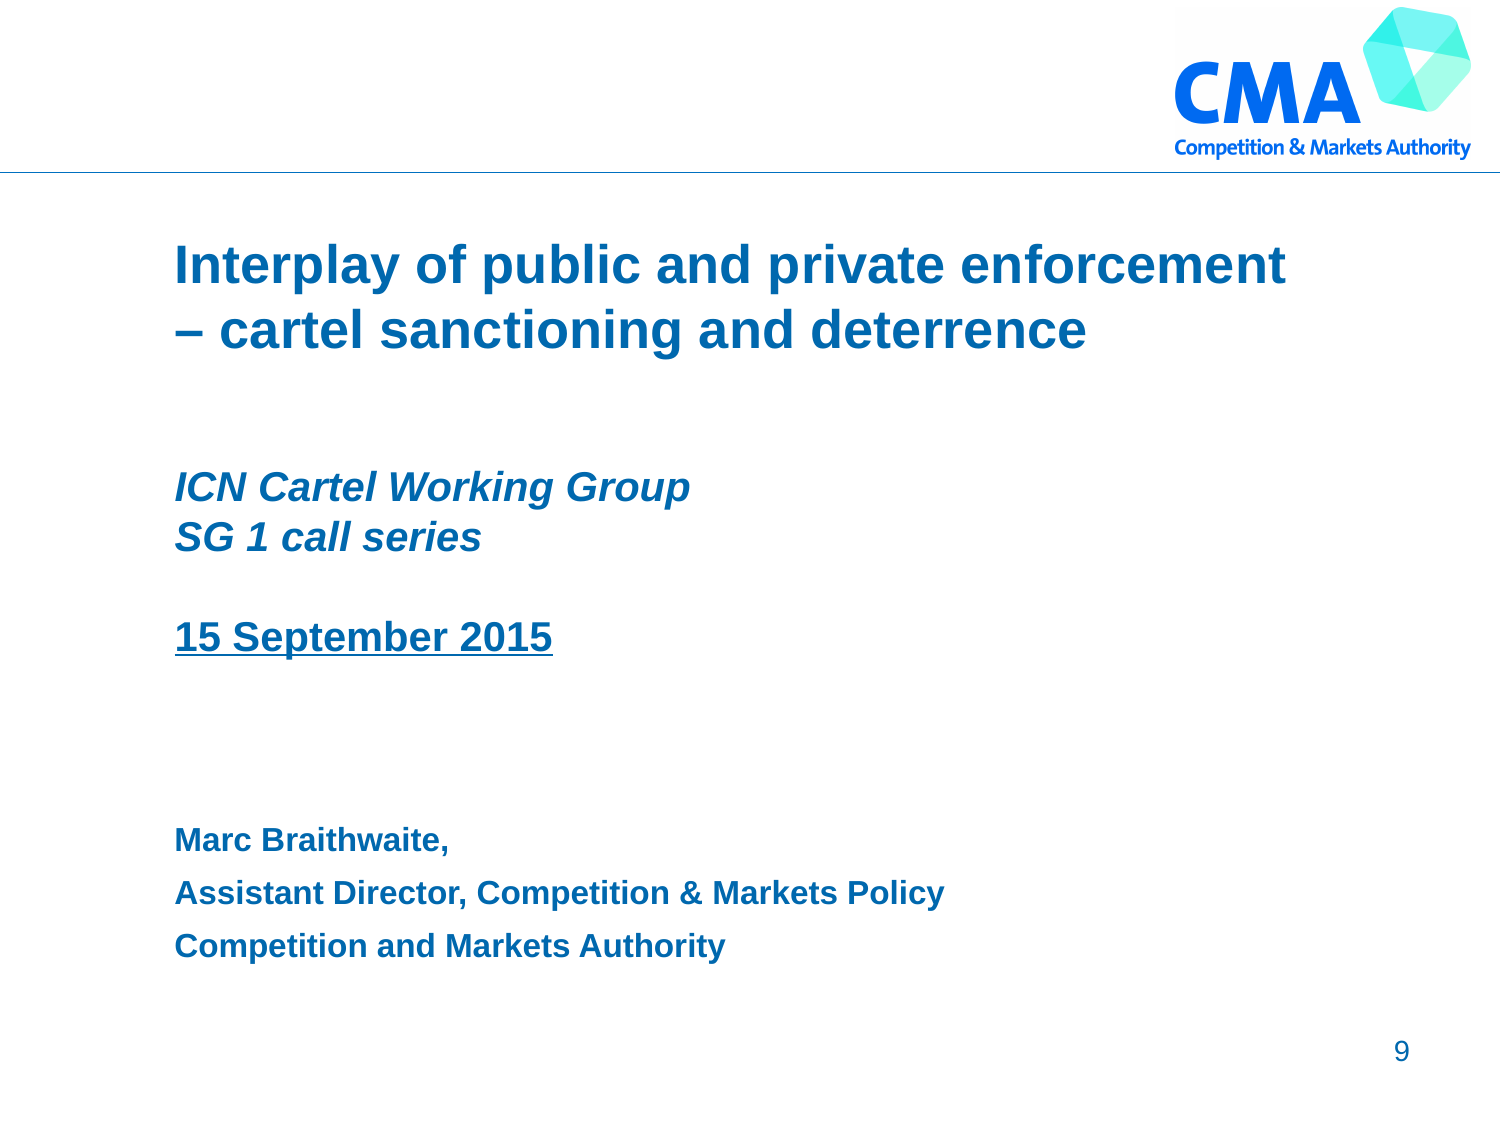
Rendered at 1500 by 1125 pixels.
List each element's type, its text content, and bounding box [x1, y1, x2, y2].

title Interplay of public and private enforcement – cartel sanctioning and deterrence ICN Cartel Working Group SG 1 call series 15 September 2015 [159, 243, 1341, 681]
slide_number 9 [1074, 1024, 1426, 1103]
picture [1175, 7, 1471, 160]
subtitle Marc Braithwaite, Assistant Director, Competition & Markets Policy Competition and Markets Authority [159, 810, 1341, 1012]
